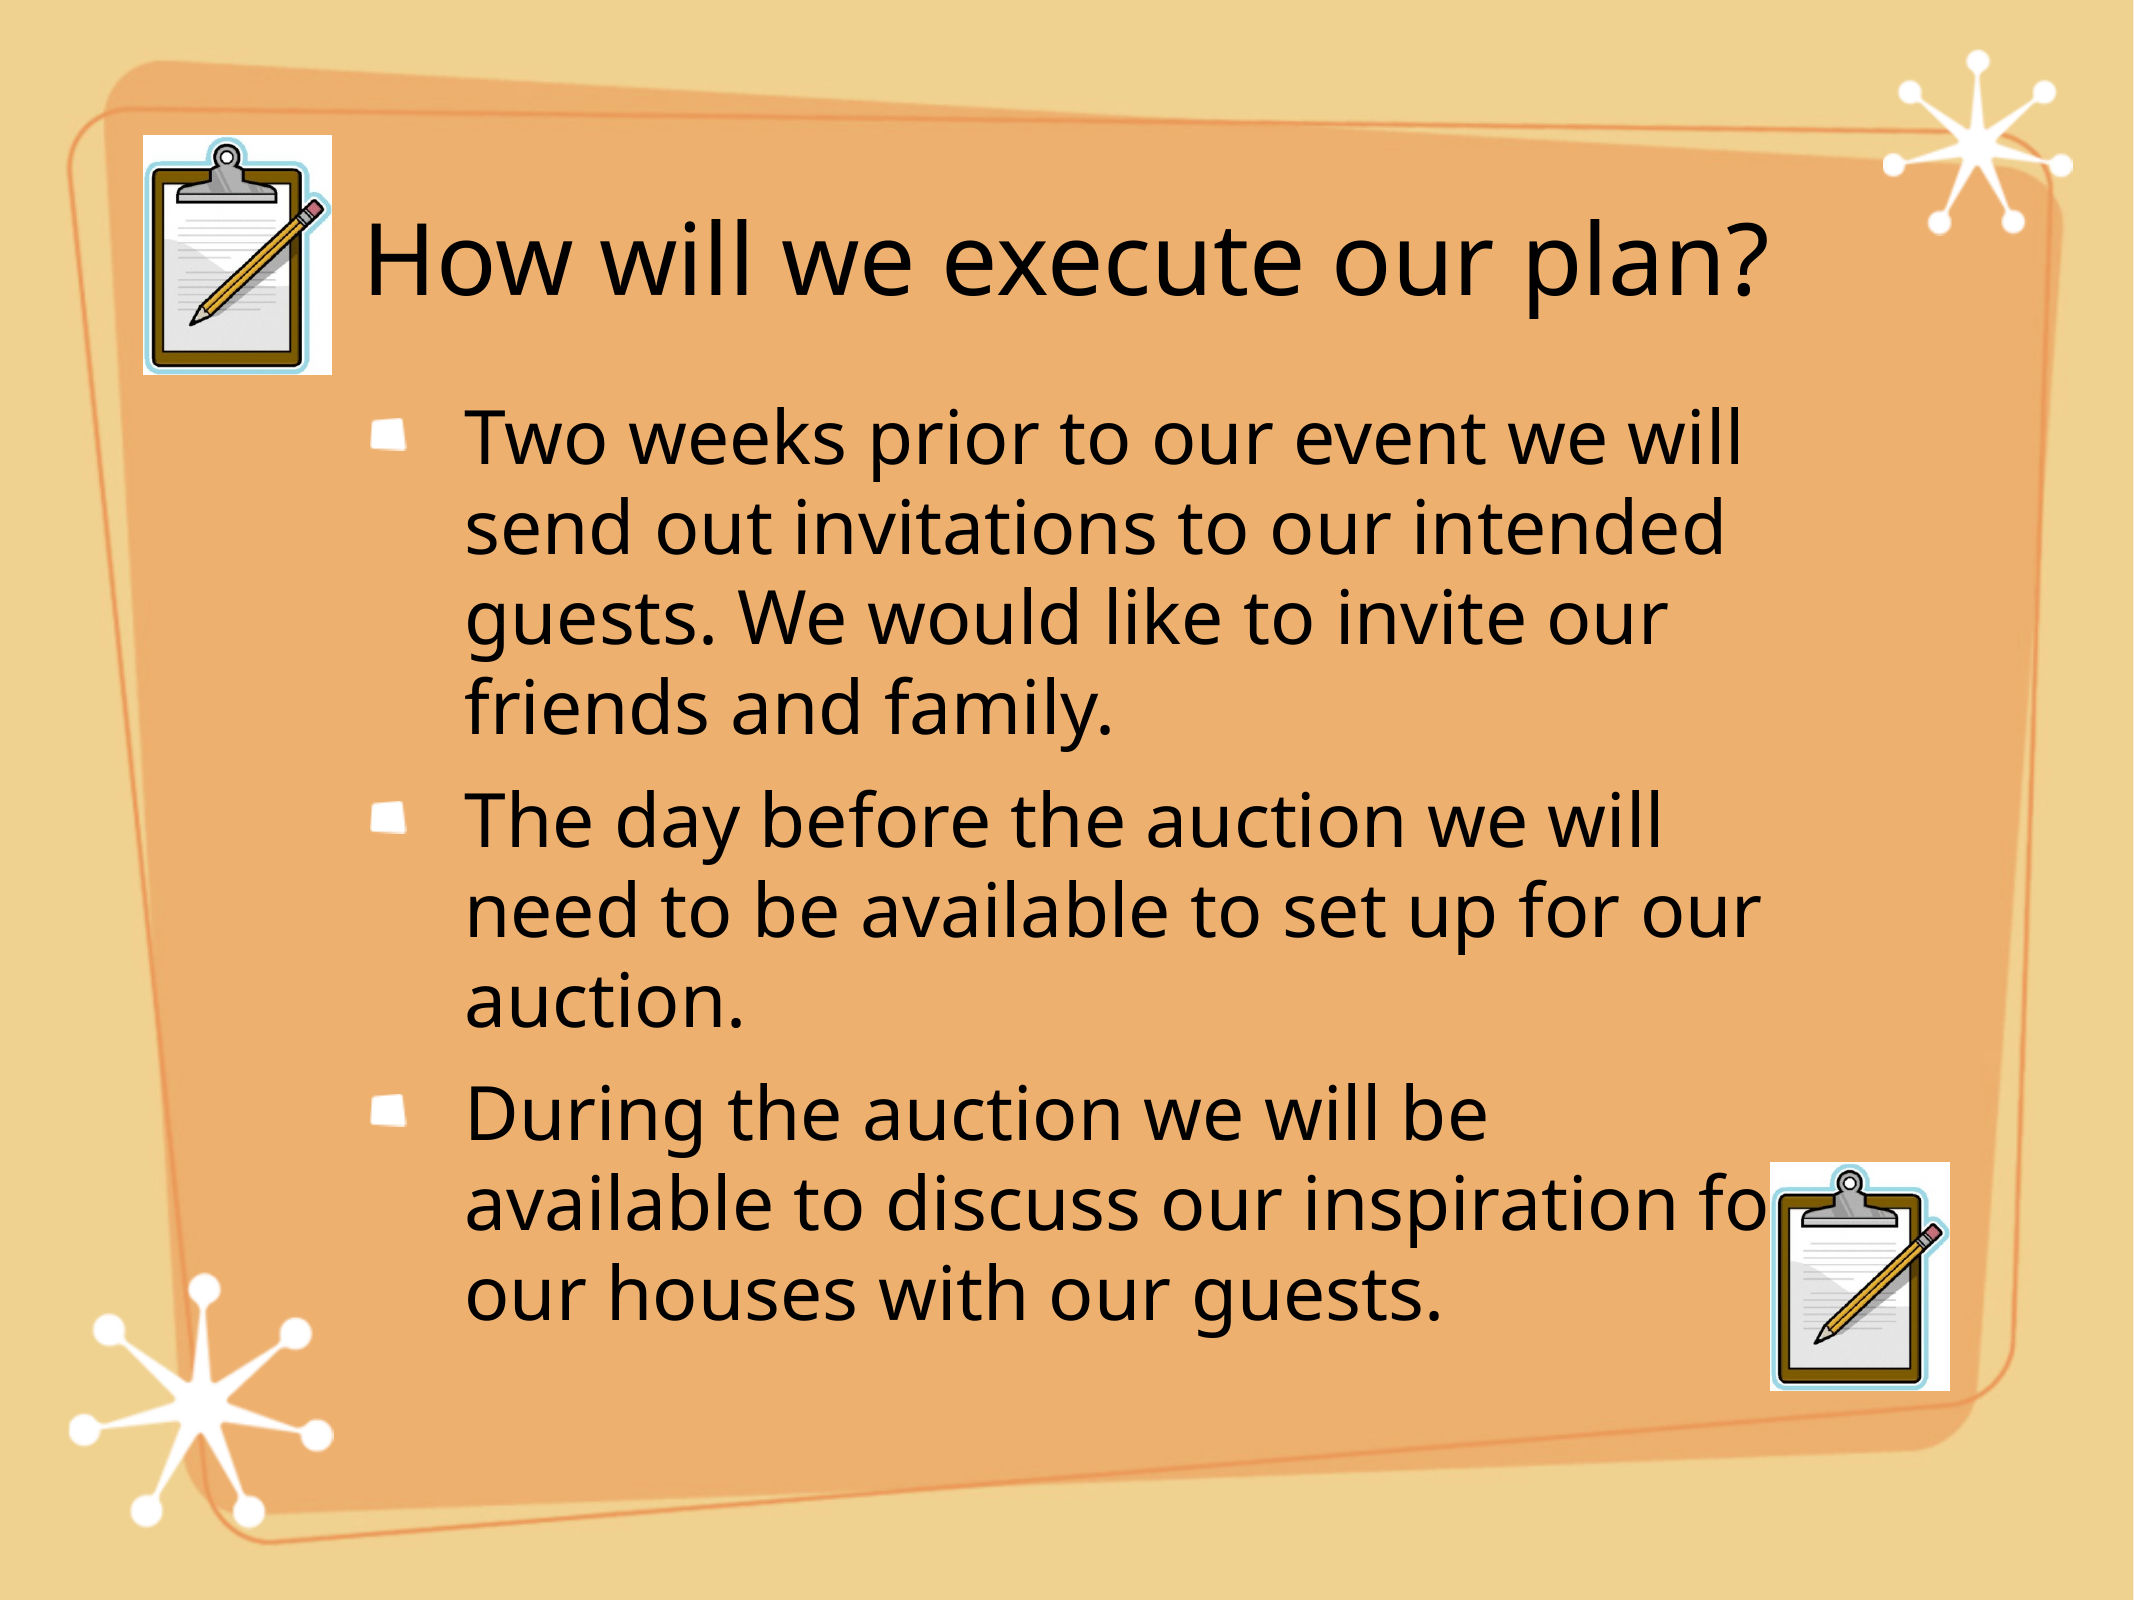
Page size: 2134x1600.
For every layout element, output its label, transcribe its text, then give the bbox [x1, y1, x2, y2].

list Two weeks prior to our event we will send out invitations to our intended guests. We would like to invite our friends and family. The day before the auction we will need to be available to set up for our auction. During the auction we will be available to discuss our inspiration for our houses with our guests. [307, 430, 1826, 1295]
picture [0, 0, 2134, 1600]
title How will we execute our plan? [307, 130, 1826, 380]
